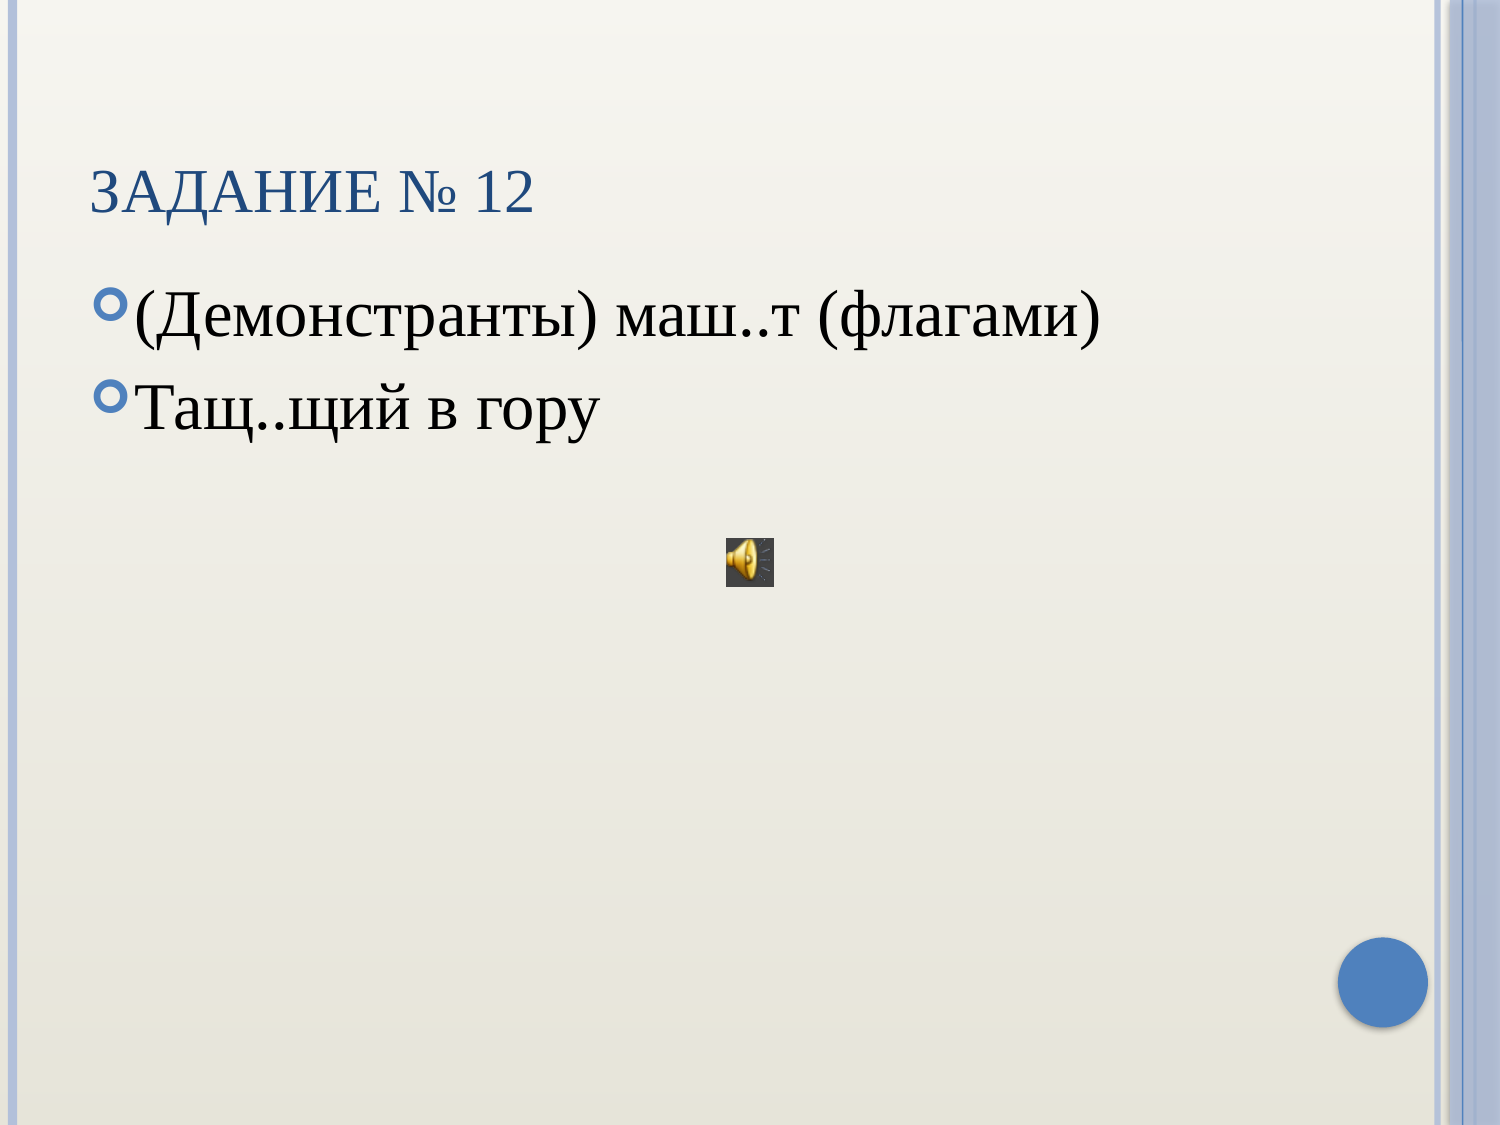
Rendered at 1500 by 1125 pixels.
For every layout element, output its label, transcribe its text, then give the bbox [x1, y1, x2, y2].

title ЗАДАНИЕ № 12 [75, 45, 1300, 233]
picture [724, 537, 776, 588]
list (Демонстранты) маш..т (флагами) Тащ..щий в гору [75, 262, 1300, 1062]
